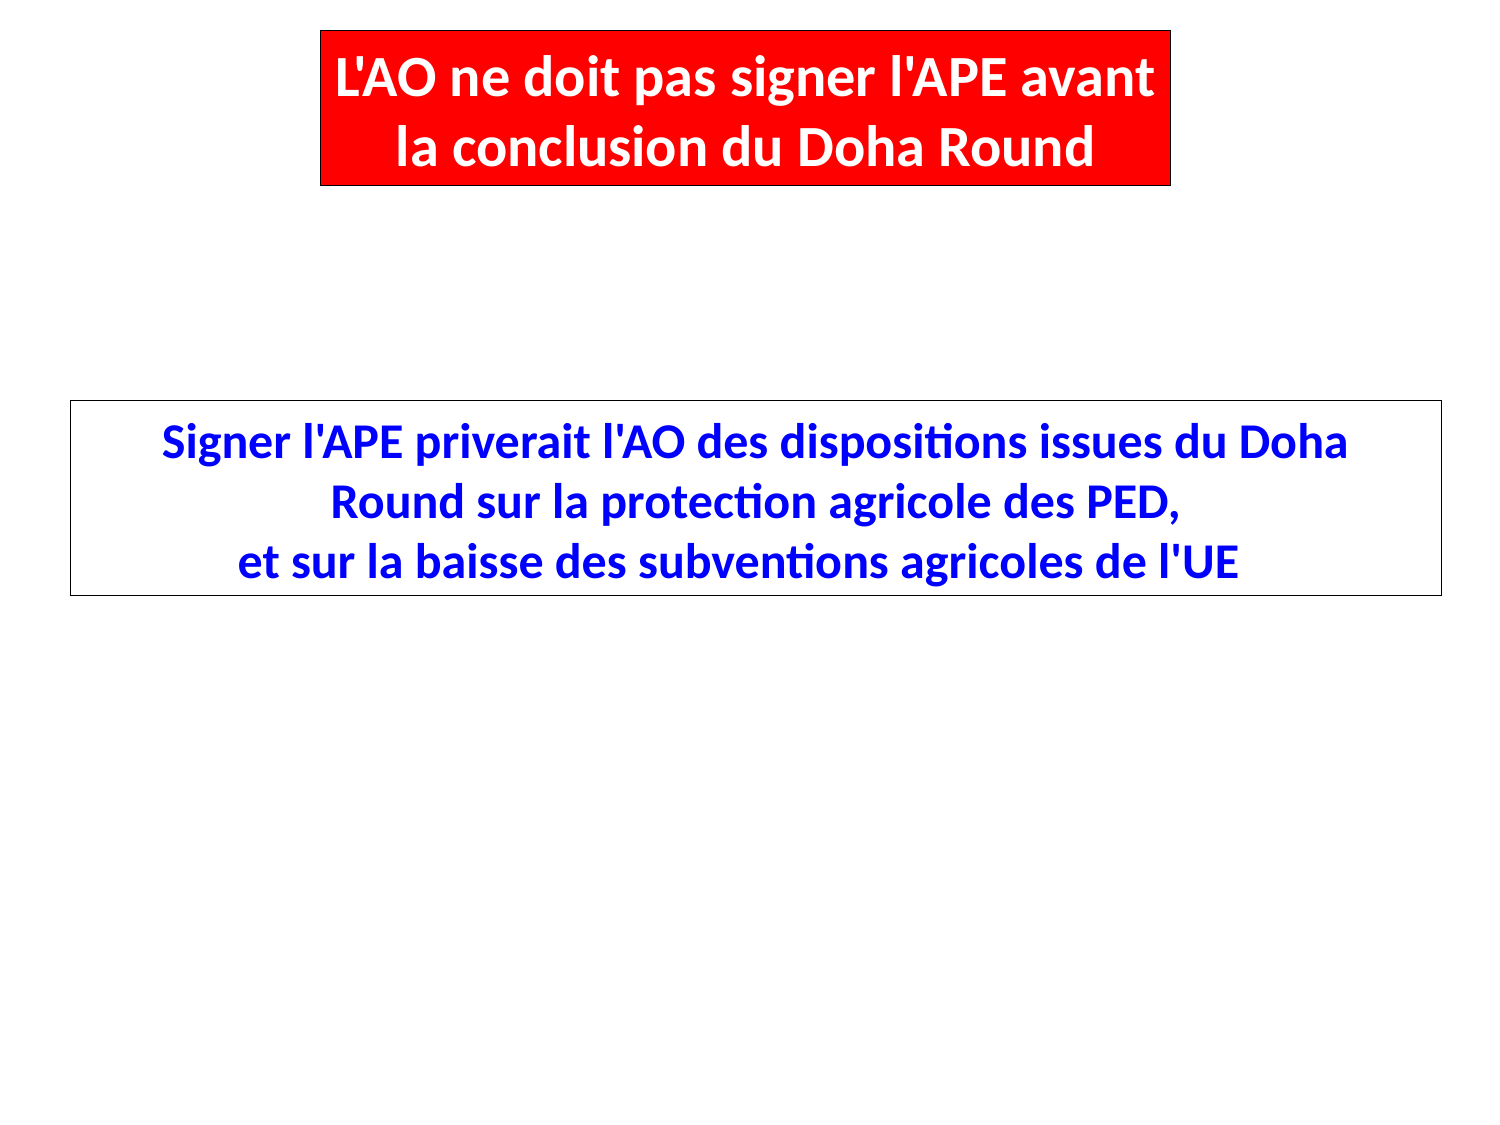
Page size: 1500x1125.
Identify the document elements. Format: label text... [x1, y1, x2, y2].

text_box L'AO ne doit pas signer l'APE avant la conclusion du Doha Round [320, 30, 1171, 186]
text_box Signer l'APE priverait l'AO des dispositions issues du Doha Round sur la protection agricole des PED, et sur la baisse des subventions agricoles de l'UE [70, 400, 1442, 596]
